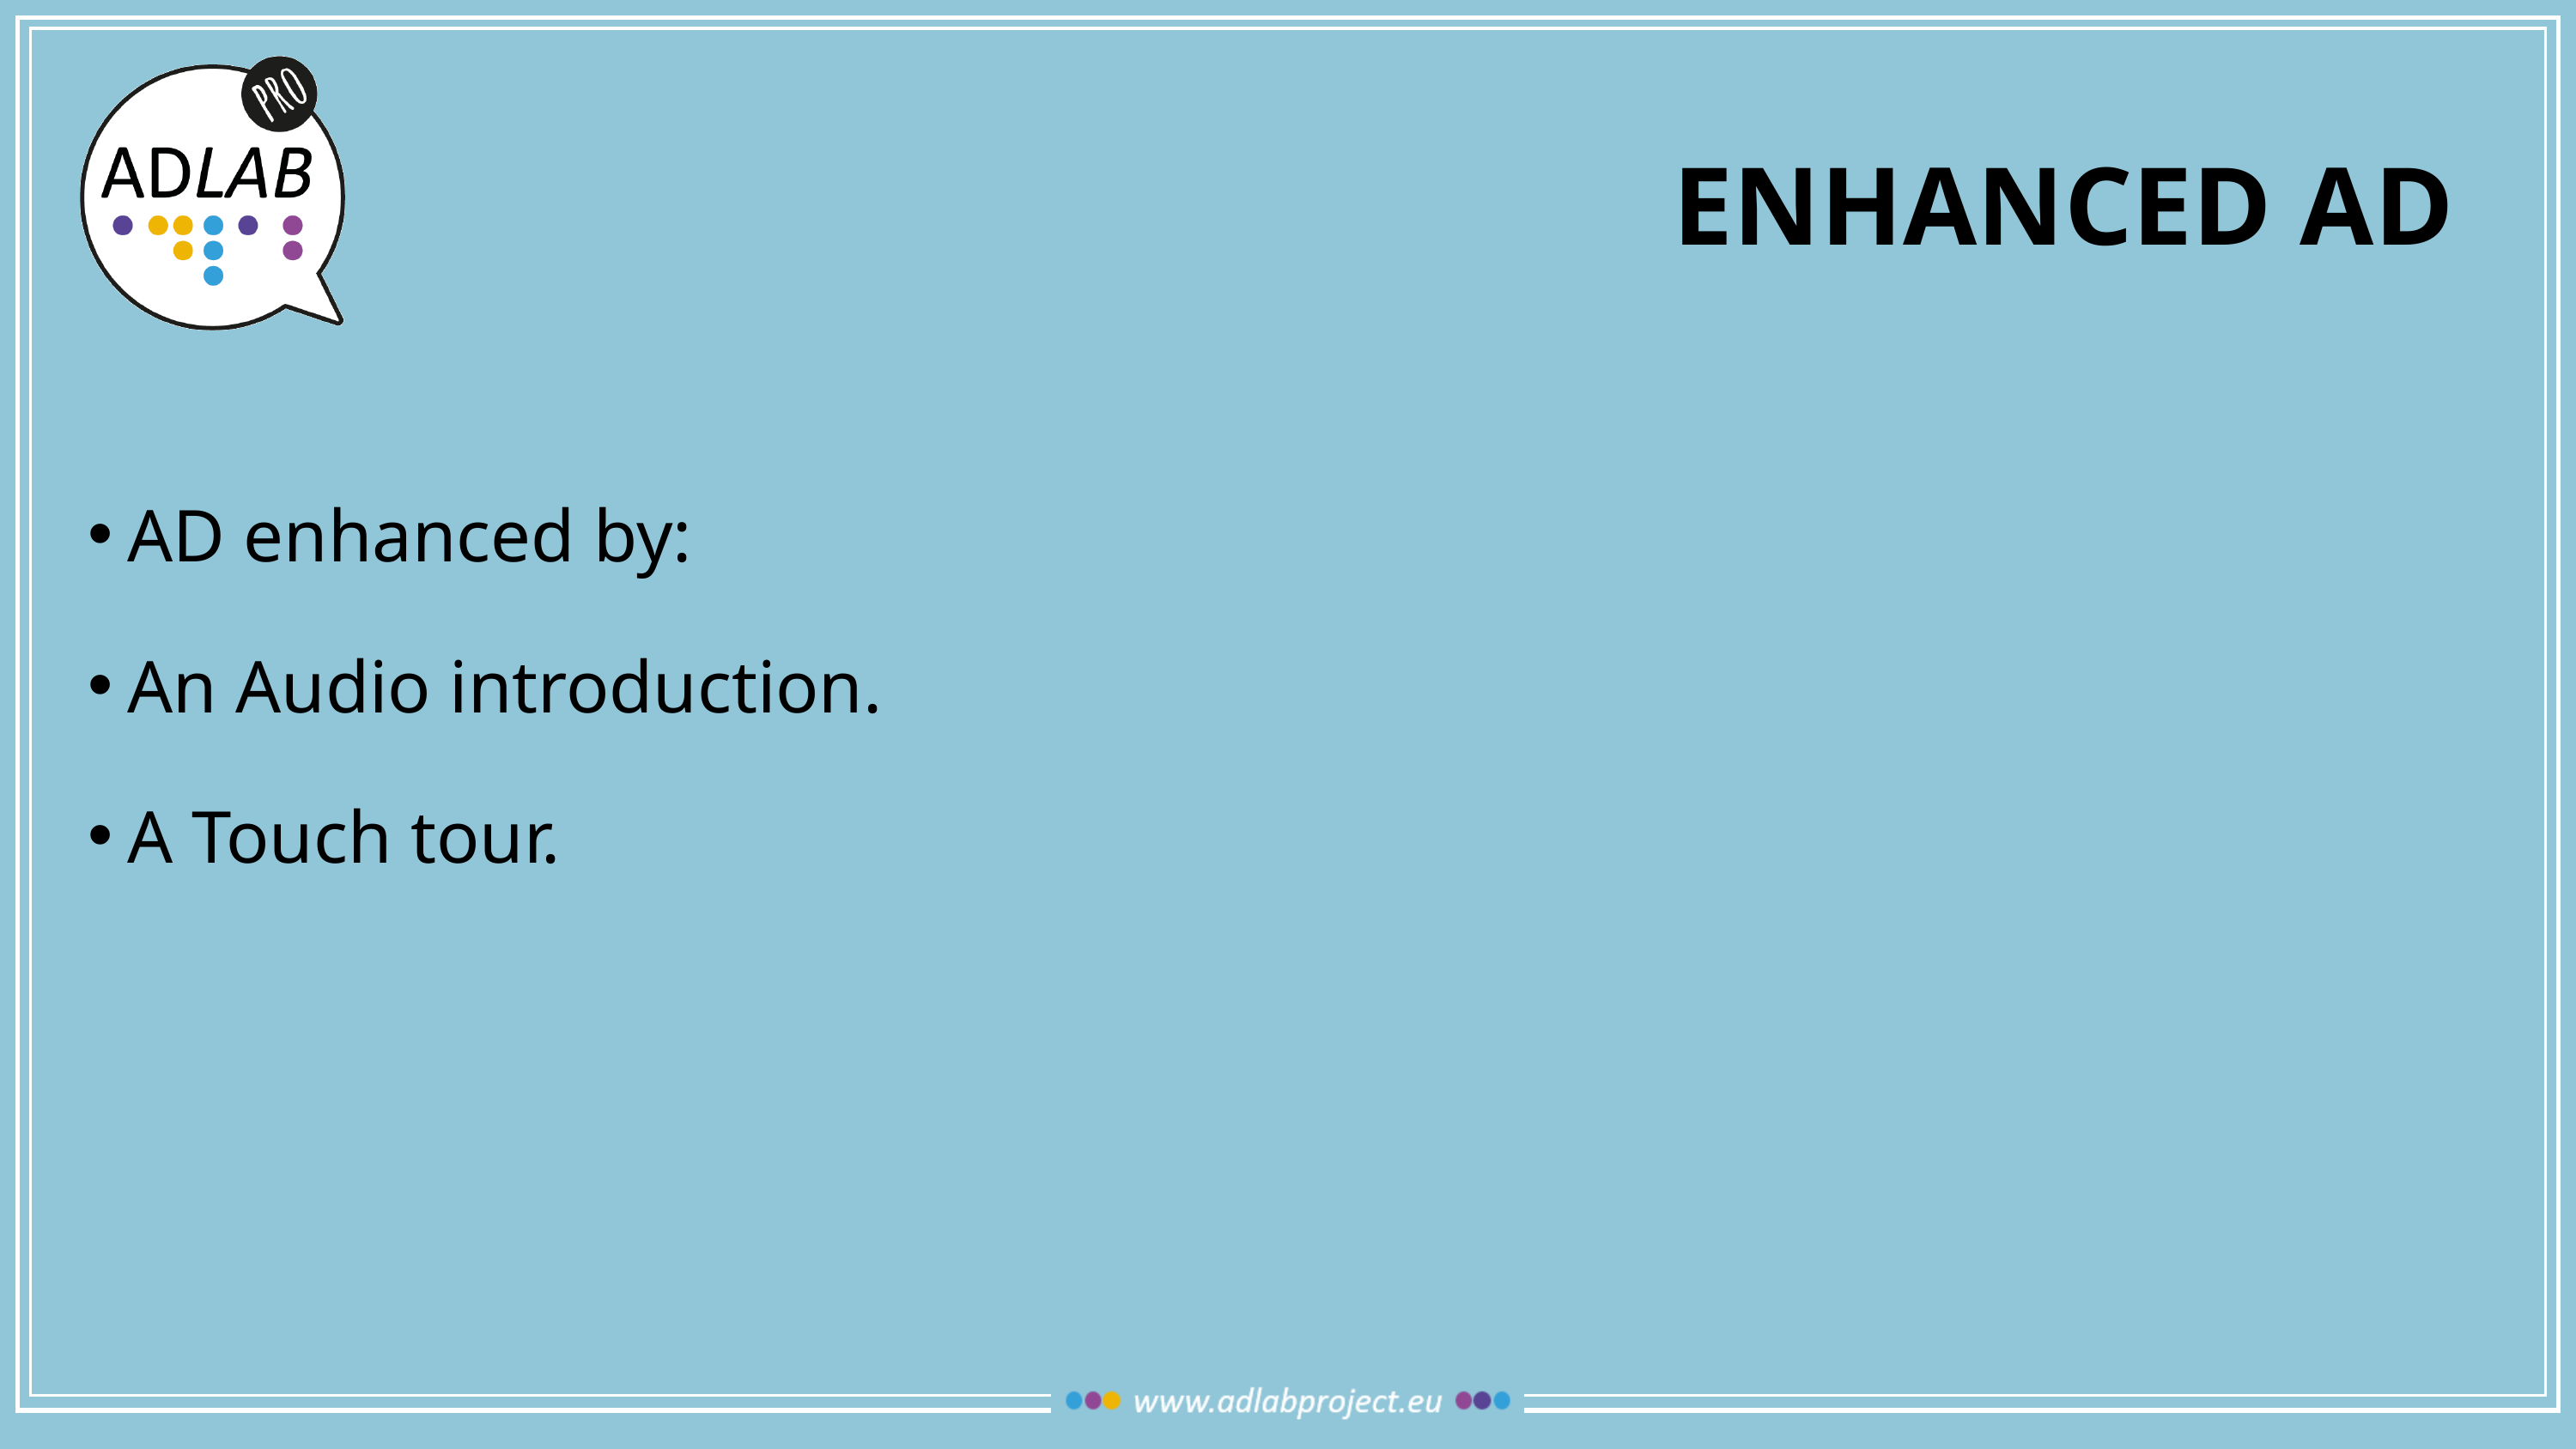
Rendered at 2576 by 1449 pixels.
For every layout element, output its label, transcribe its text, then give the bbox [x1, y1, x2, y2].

list AD enhanced by: An Audio introduction. A Touch tour. [75, 440, 2501, 1122]
picture [72, 49, 353, 330]
title Enhanced AD [384, 70, 2467, 351]
picture [1051, 1378, 1524, 1429]
